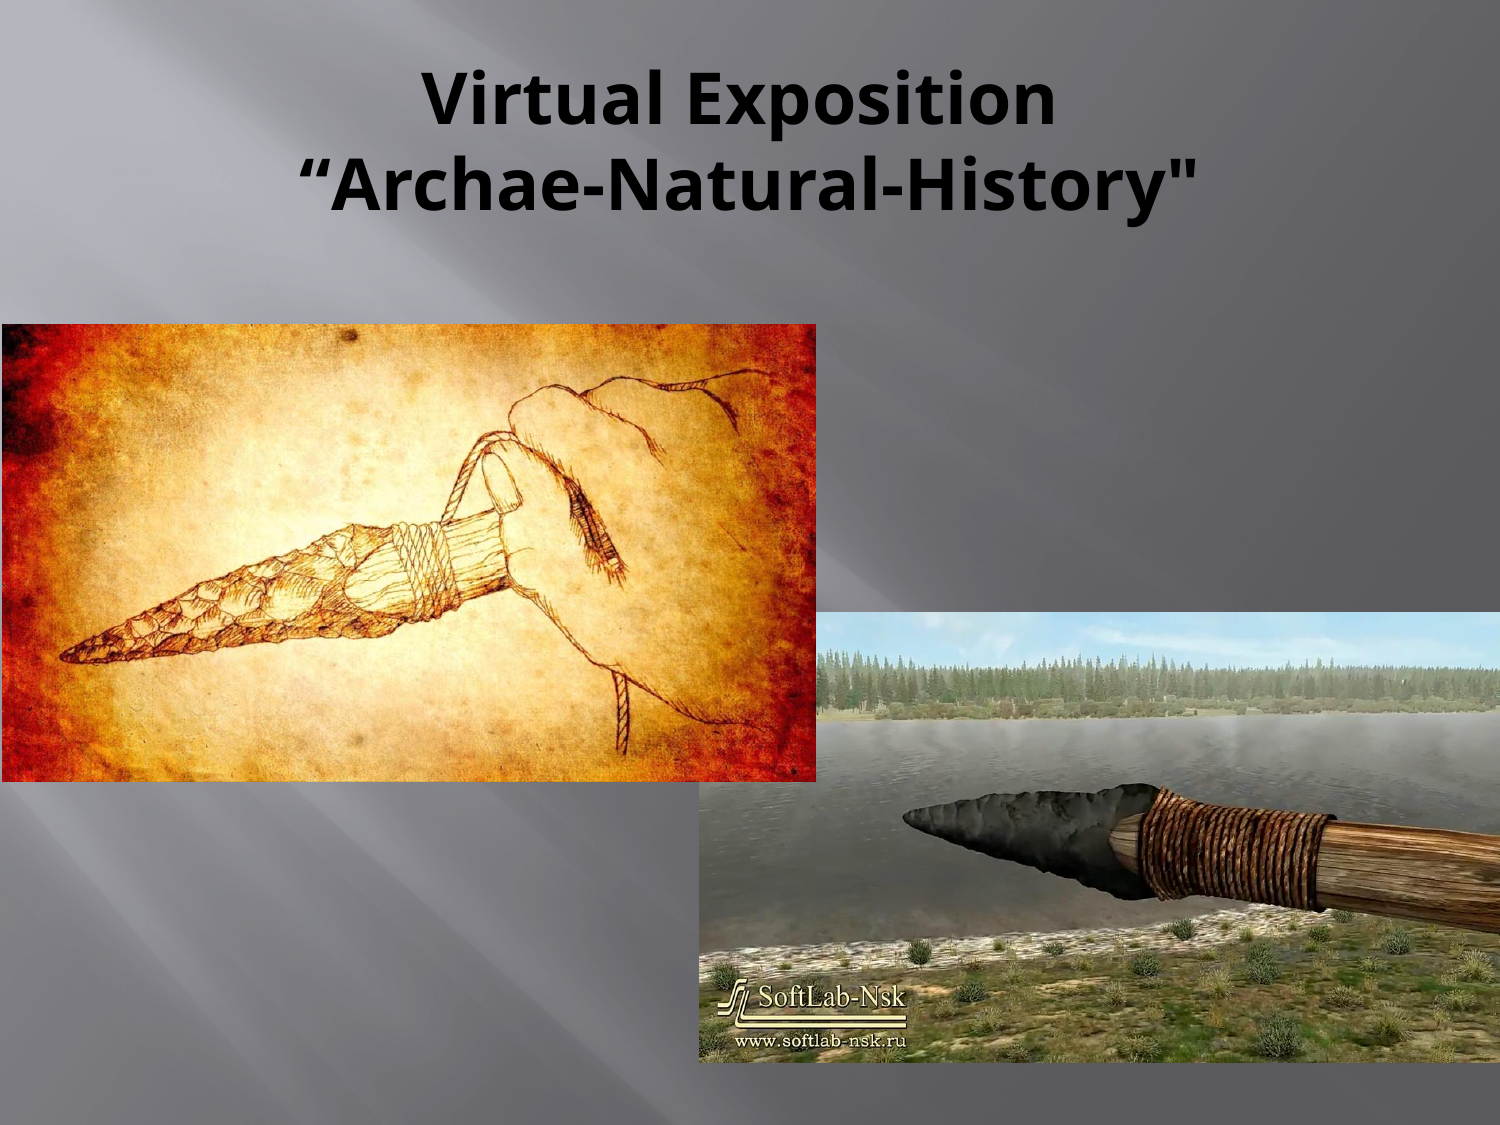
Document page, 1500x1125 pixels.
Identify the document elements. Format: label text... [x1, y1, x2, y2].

picture [2, 324, 1500, 1063]
title Virtual Exposition “Archae-Natural-History" [75, 45, 1425, 233]
